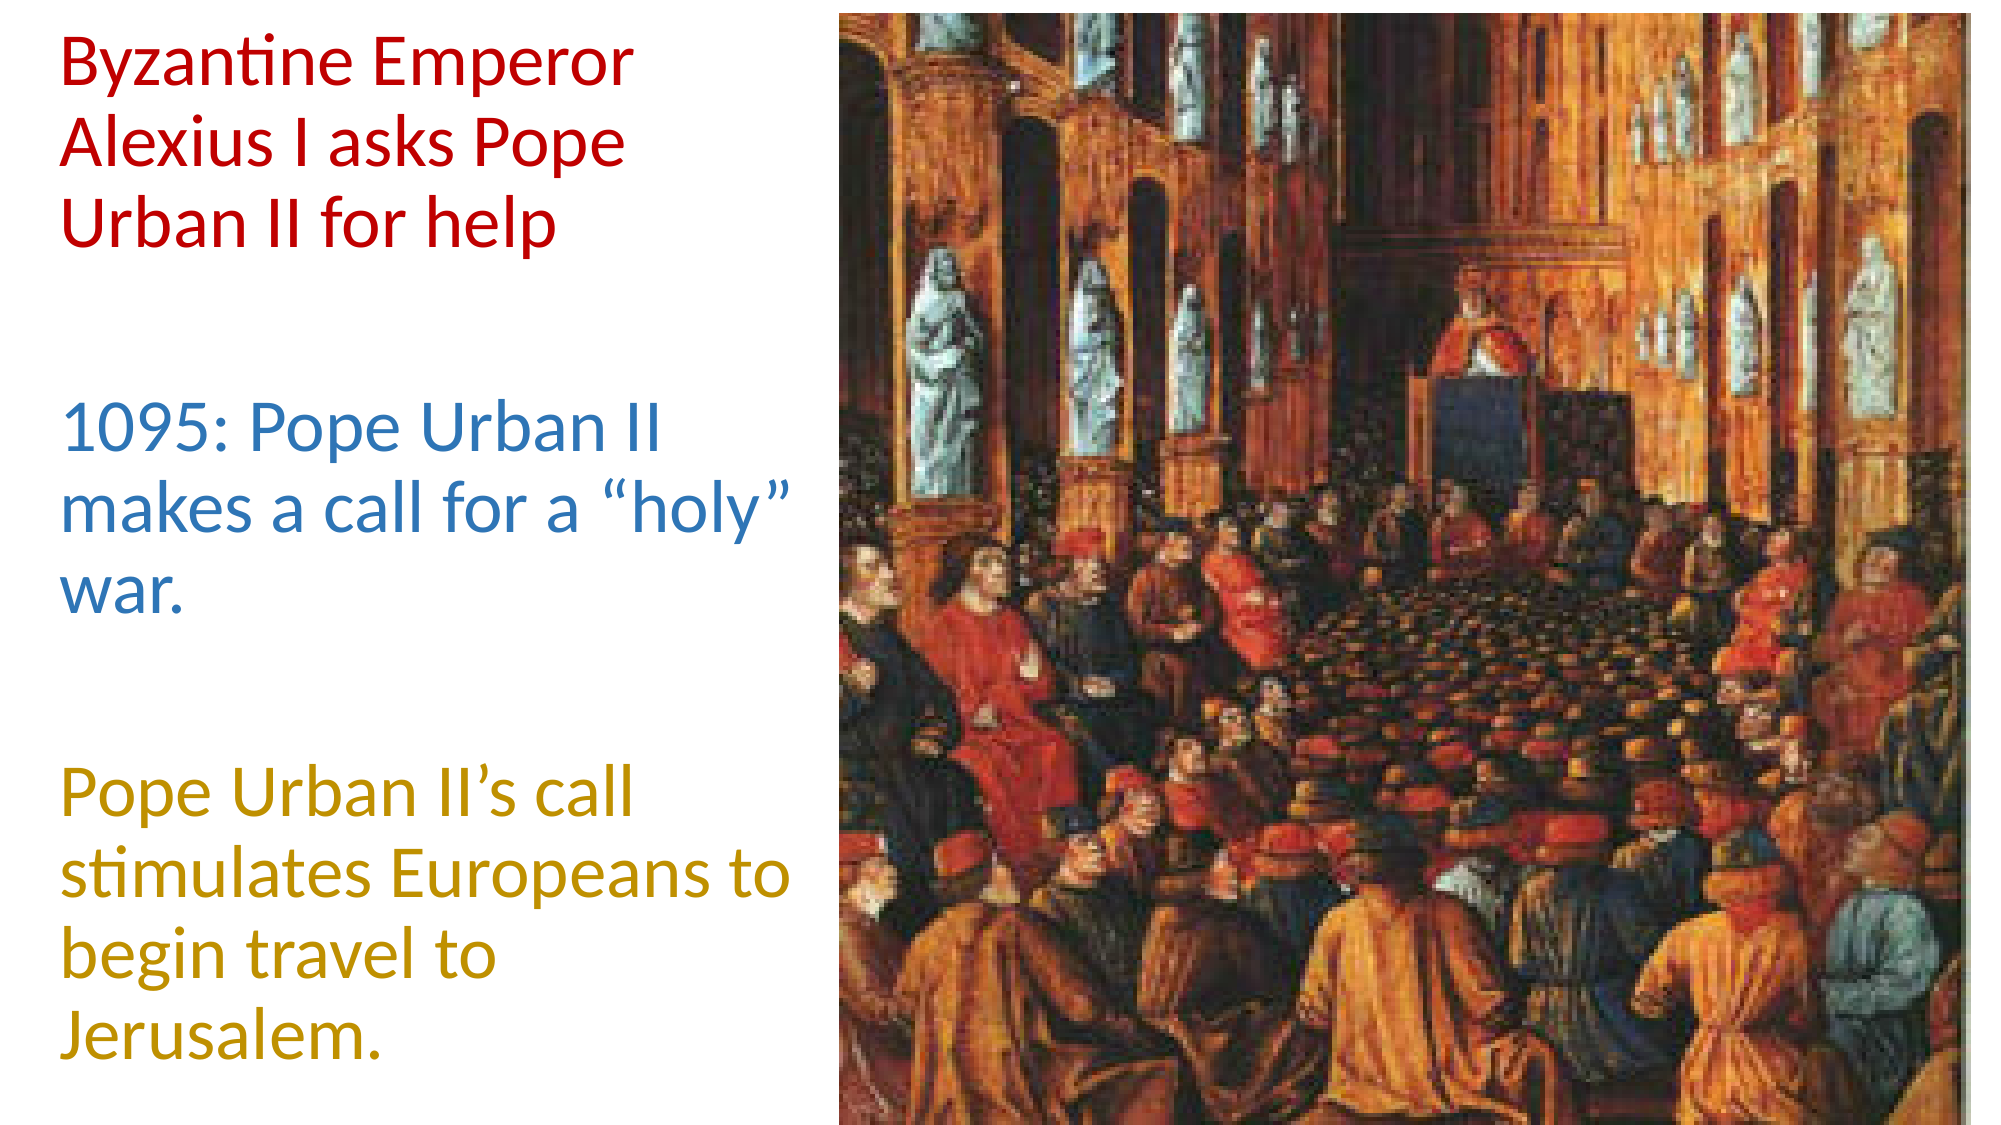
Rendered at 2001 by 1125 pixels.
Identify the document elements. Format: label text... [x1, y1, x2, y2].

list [839, 13, 1971, 1125]
list Byzantine Emperor Alexius I asks Pope Urban II for help 1095: Pope Urban II makes a call for a “holy” war. Pope Urban II’s call stimulates Europeans to begin travel to Jerusalem. [44, 13, 839, 1064]
